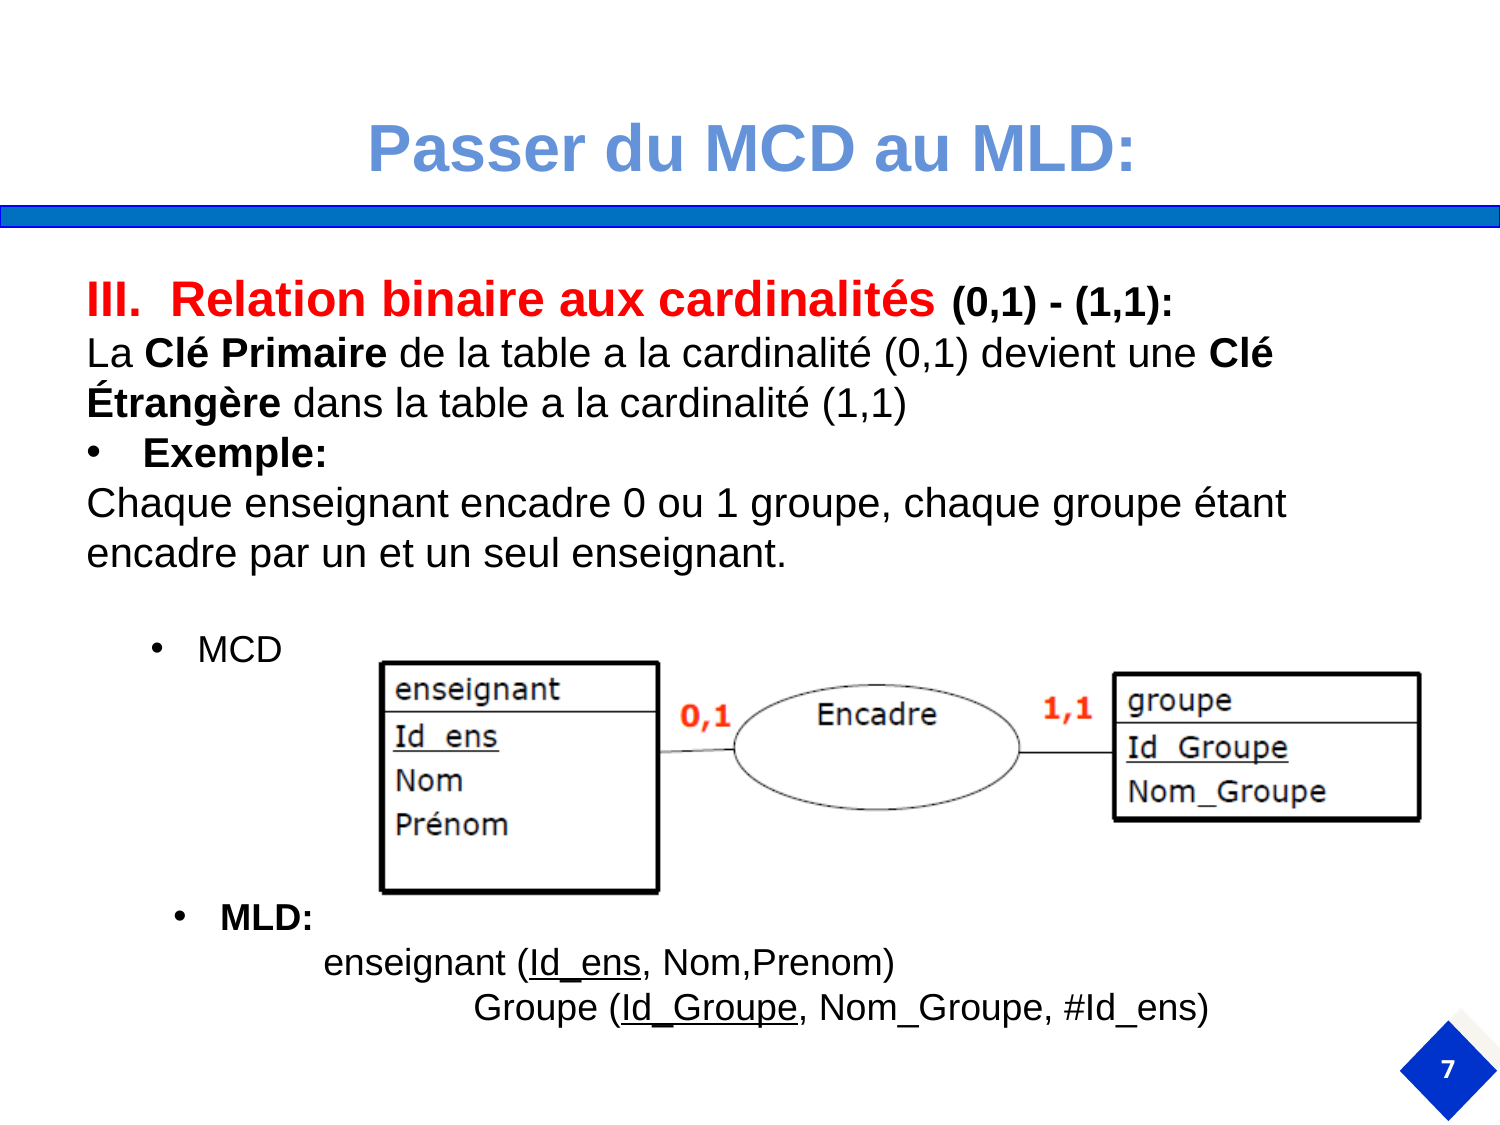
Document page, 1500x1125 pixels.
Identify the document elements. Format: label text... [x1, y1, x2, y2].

text_box Passer du MCD au MLD: [81, 11, 1425, 192]
text_box MLD: enseignant (Id_ens, Nom,Prenom) Groupe (Id_Groupe, Nom_Groupe, #Id_ens) [158, 885, 1244, 1036]
picture [375, 653, 1425, 900]
text_box III. Relation binaire aux cardinalités (0,1) - (1,1): La Clé Primaire de la table a la cardinalité (0,1) devient une Clé Étrangère dans la table a la cardinalité (1,1) Exemple: Chaque enseignant encadre 0 ou 1 groupe, chaque groupe étant encadre par un et un seul enseignant. [71, 258, 1404, 584]
text_box MCD [111, 617, 322, 678]
